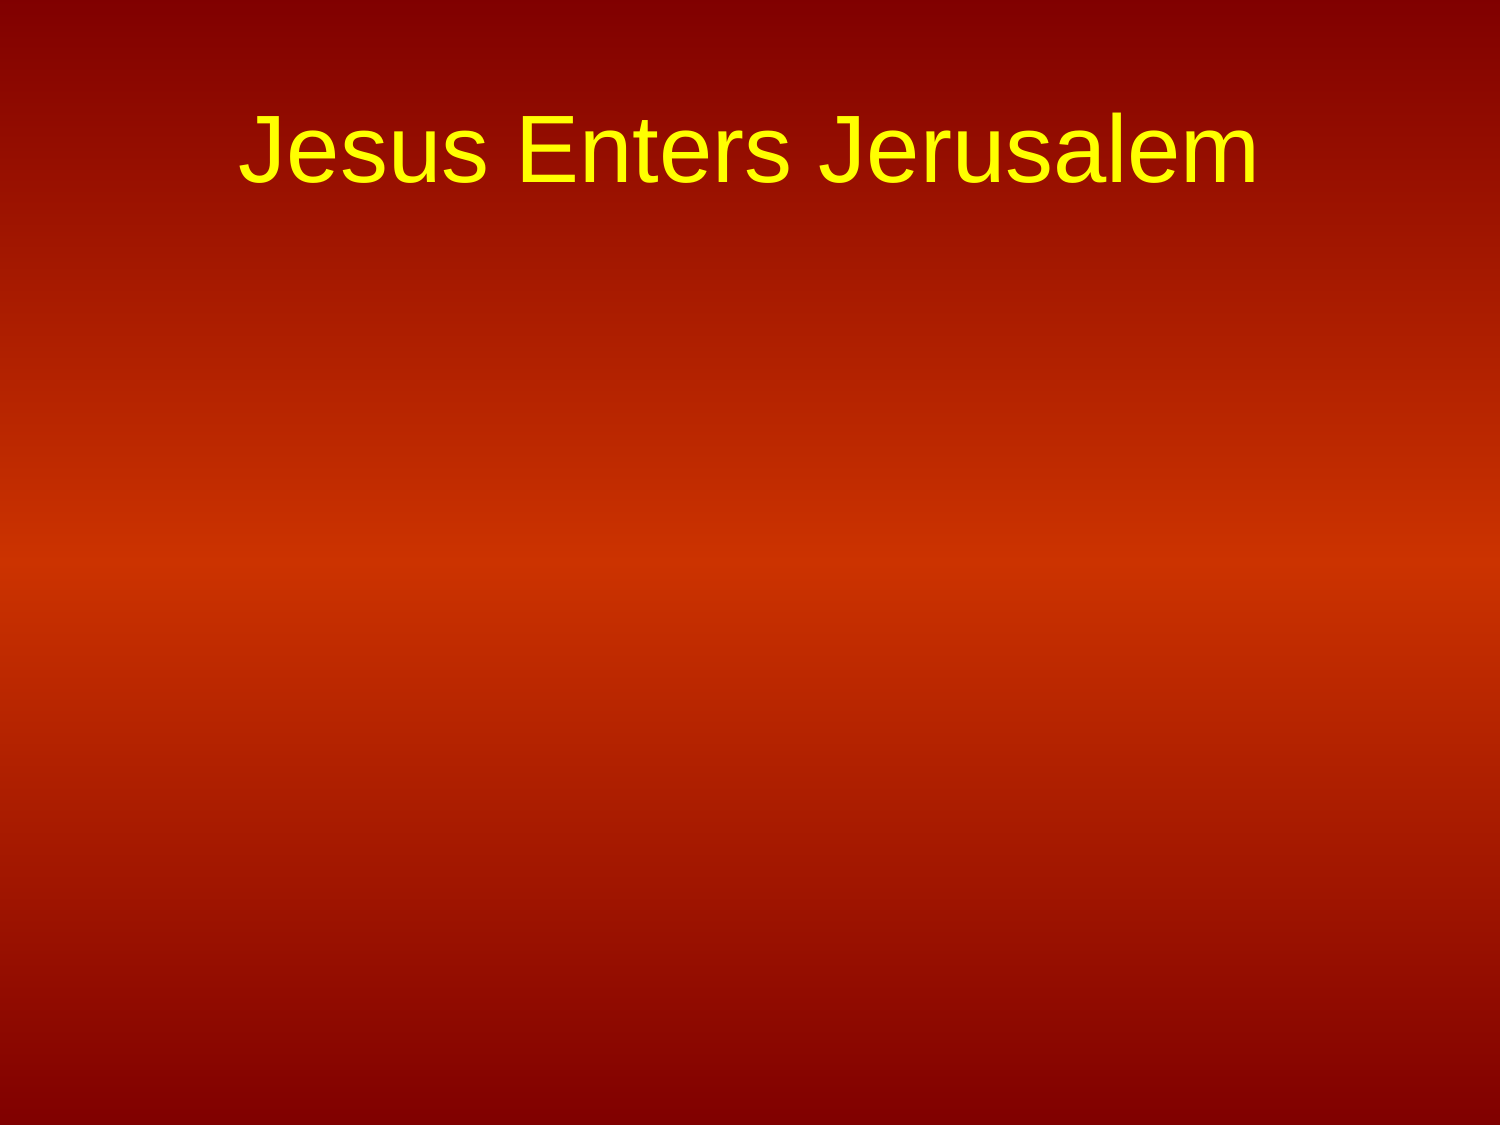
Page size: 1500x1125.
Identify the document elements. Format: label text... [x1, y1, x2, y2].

title Jesus Enters Jerusalem [37, 50, 1463, 238]
